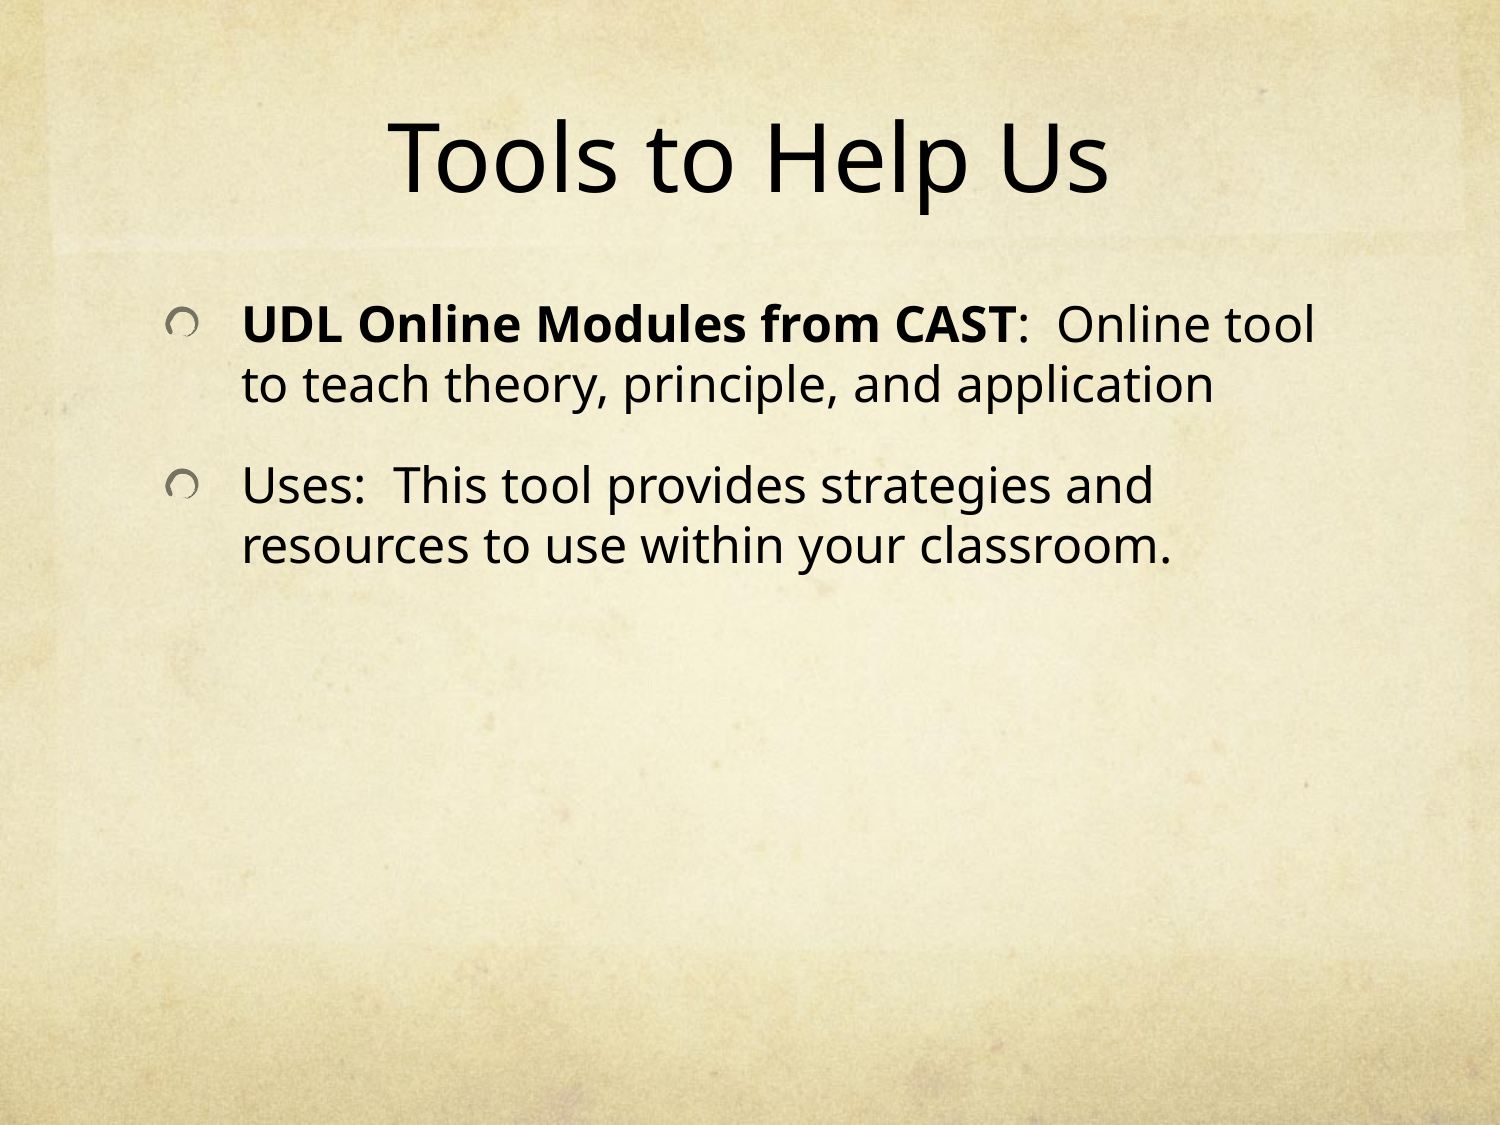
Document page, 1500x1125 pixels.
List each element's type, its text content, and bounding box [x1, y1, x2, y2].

list UDL Online Modules from CAST: Online tool to teach theory, principle, and application Uses: This tool provides strategies and resources to use within your classroom. [150, 284, 1350, 950]
title Tools to Help Us [150, 82, 1350, 225]
picture [0, 0, 1500, 1125]
